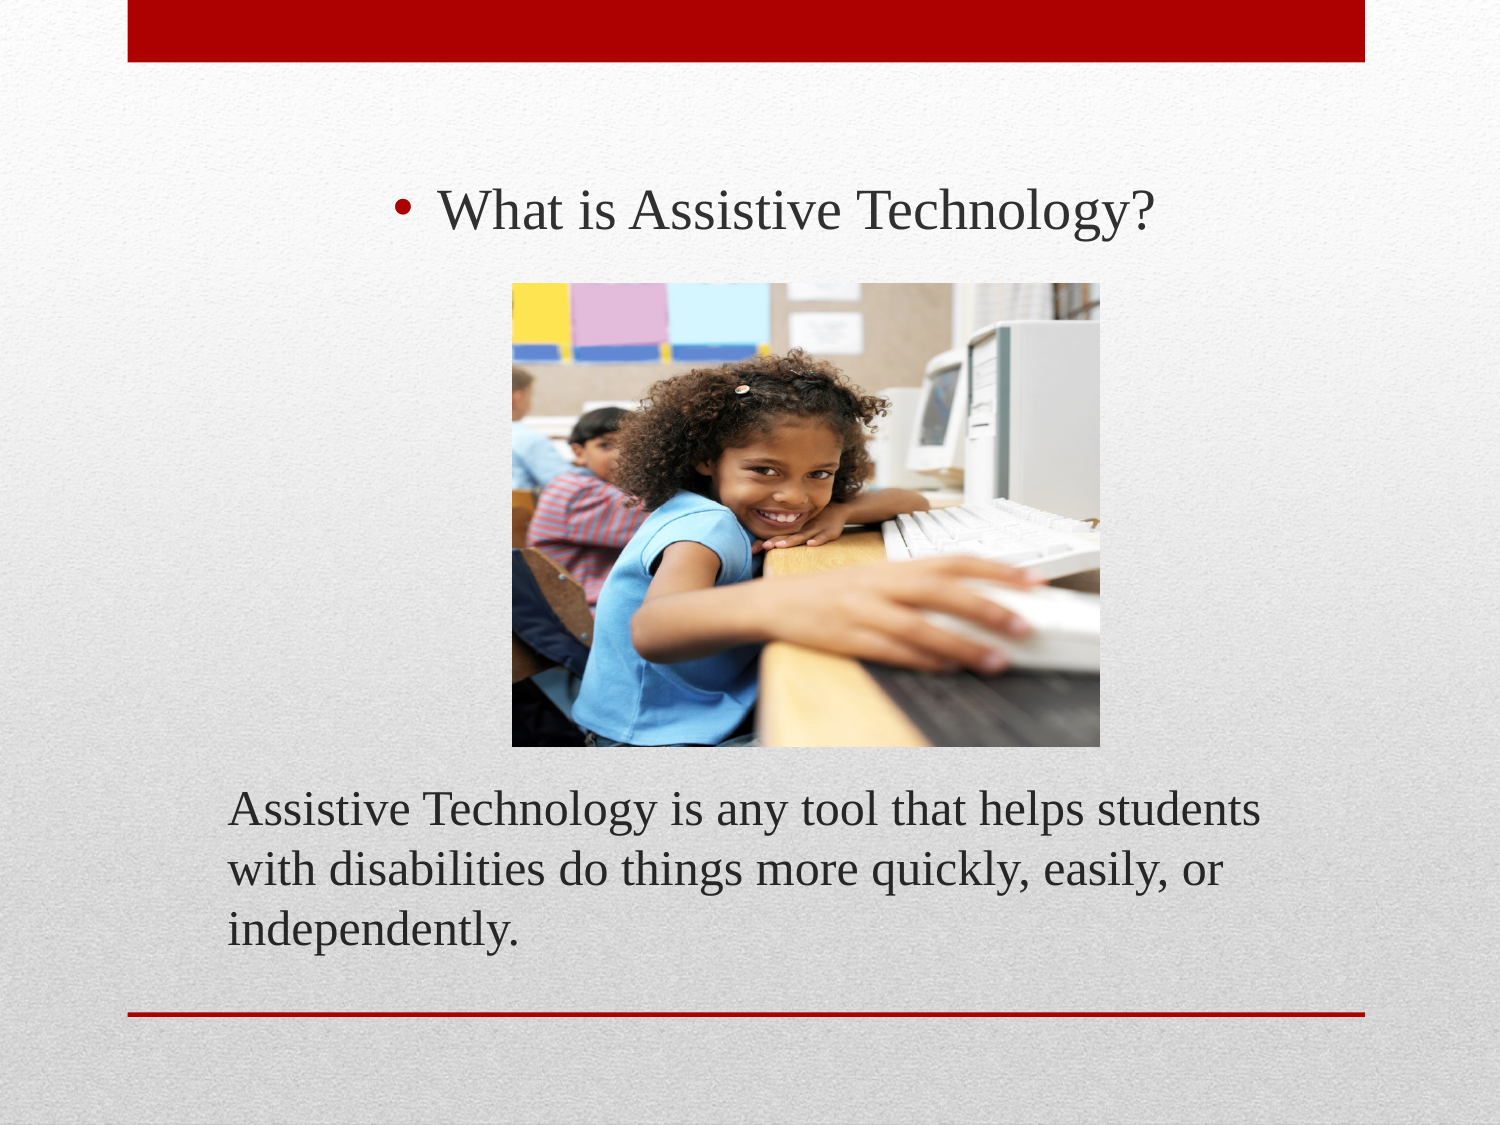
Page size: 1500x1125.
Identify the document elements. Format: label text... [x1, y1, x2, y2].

picture [511, 282, 1101, 747]
list What is Assistive Technology? [125, 112, 1425, 300]
title Assistive Technology is any tool that helps students with disabilities do things more quickly, easily, or independently. [212, 362, 1325, 963]
